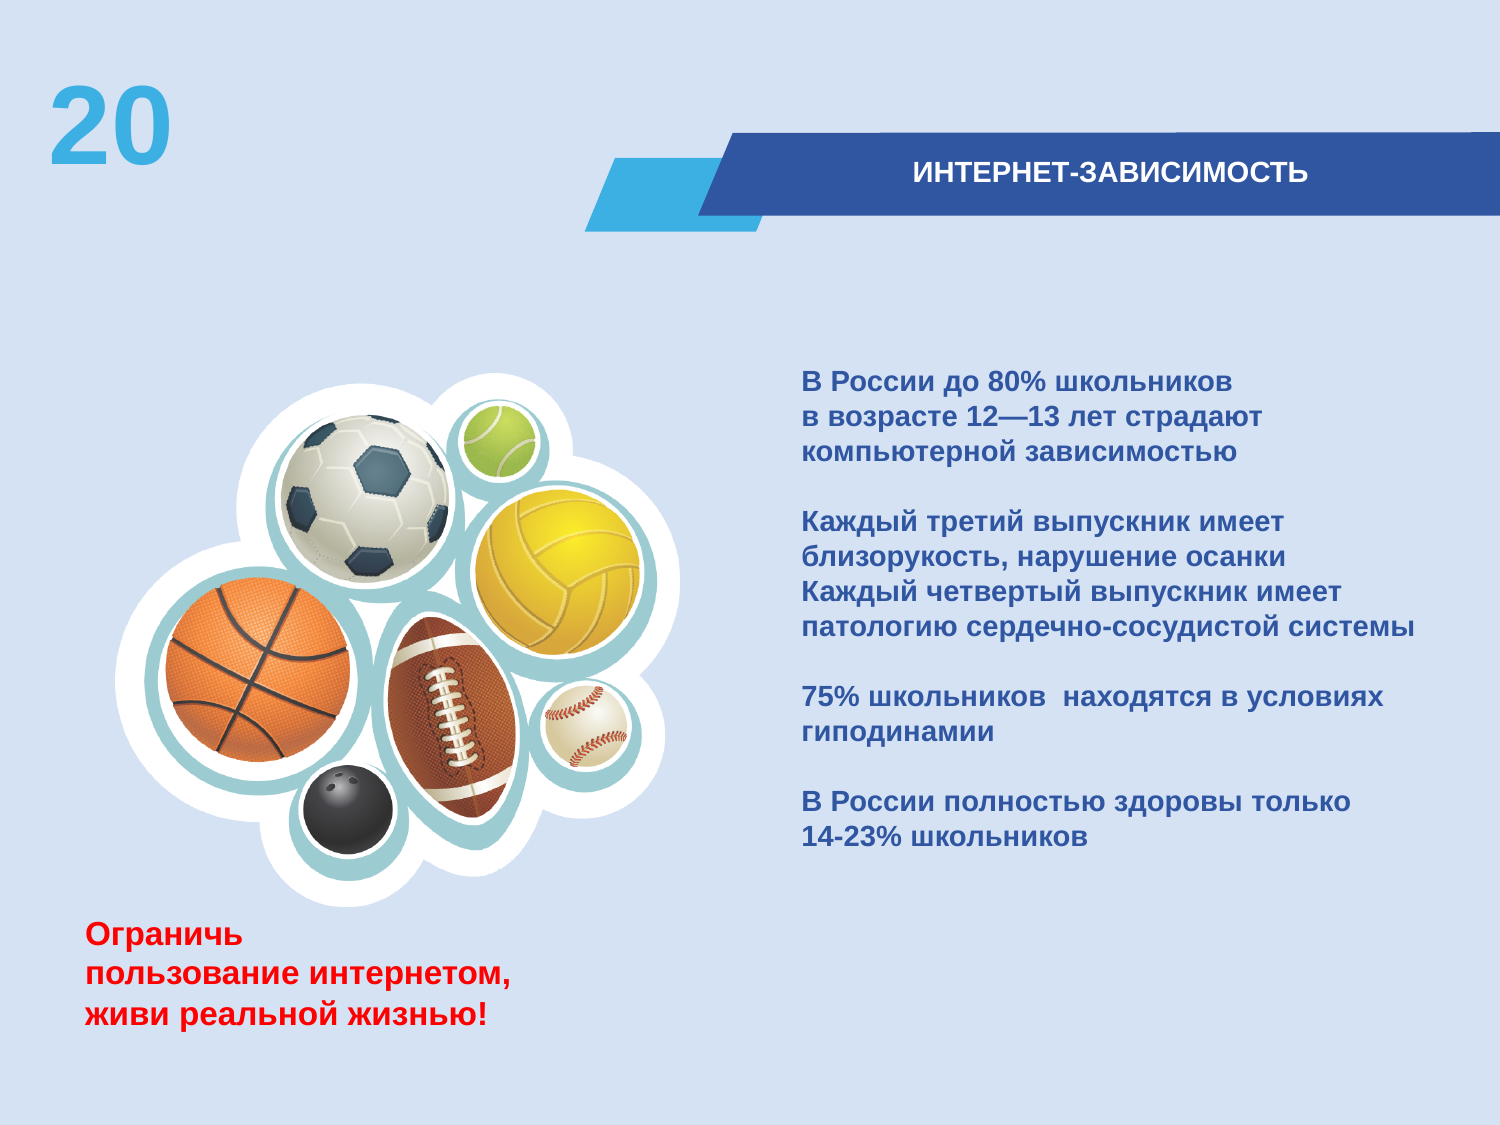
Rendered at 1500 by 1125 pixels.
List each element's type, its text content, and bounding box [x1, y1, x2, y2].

slide_number 20 [33, 78, 325, 161]
text_box Ограничь пользование интернетом, живи реальной жизнью! [70, 904, 632, 1039]
picture [115, 372, 681, 907]
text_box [584, 132, 1500, 232]
text_box В России до 80% школьников в возрасте 12—13 лет страдают компьютерной зависимостью Каждый третий выпускник имеет близорукость, нарушение осанки Каждый четвертый выпускник имеет патологию сердечно-сосудистой системы 75% школьников находятся в условиях гиподинамии В России полностью здоровы только 14-23% школьников [786, 355, 1460, 940]
